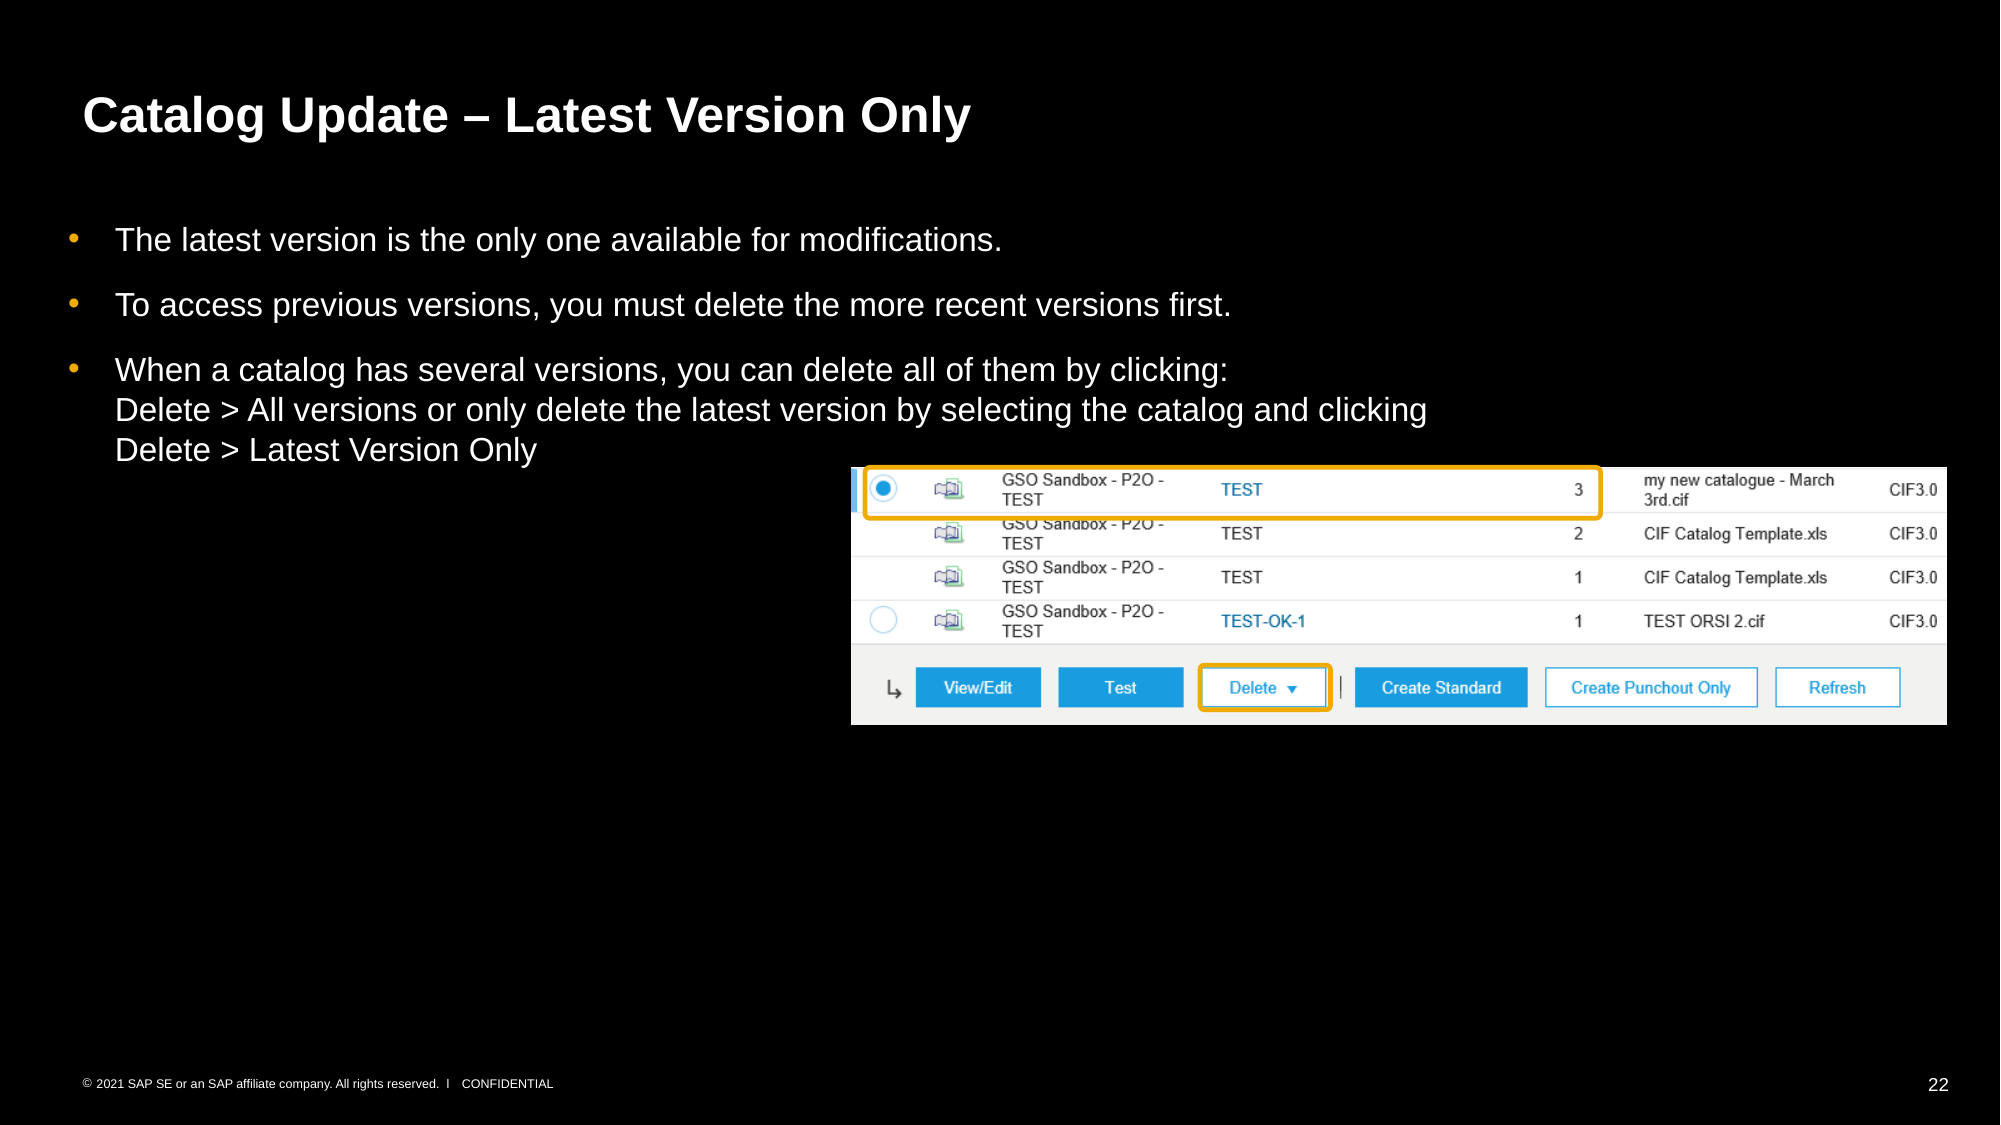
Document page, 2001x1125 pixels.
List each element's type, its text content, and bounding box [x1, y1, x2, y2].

title Catalog Update – Latest Version Only [82, 82, 1918, 144]
text_box The latest version is the only one available for modifications. To access previous versions, you must delete the more recent versions first. When a catalog has several versions, you can delete all of them by clicking: Delete > All versions or only delete the latest version by selecting the catalog and clicking Delete > Latest Version Only [53, 211, 1947, 529]
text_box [851, 466, 1948, 726]
